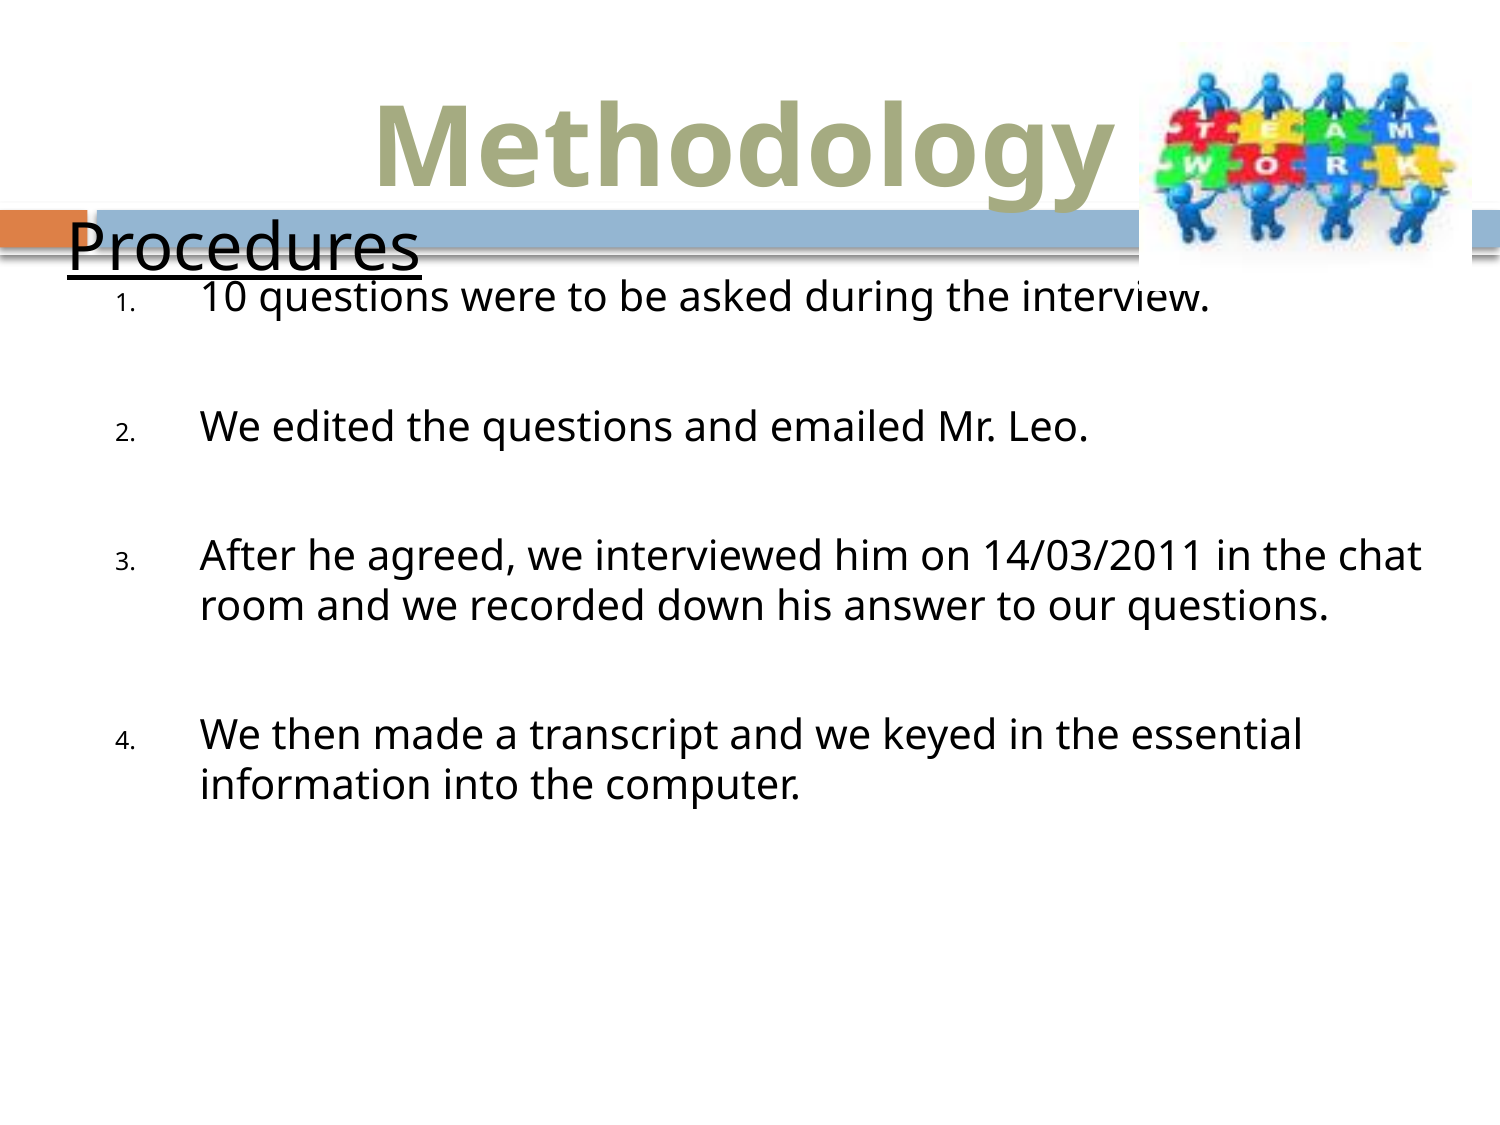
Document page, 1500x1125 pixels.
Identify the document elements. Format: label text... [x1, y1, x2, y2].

list 10 questions were to be asked during the interview. We edited the questions and emailed Mr. Leo. After he agreed, we interviewed him on 14/03/2011 in the chat room and we recorded down his answer to our questions. We then made a transcript and we keyed in the essential information into the computer. [100, 262, 1438, 1000]
text_box Methodology [355, 66, 1131, 217]
text_box Procedures [52, 196, 455, 291]
picture [1139, 42, 1472, 291]
